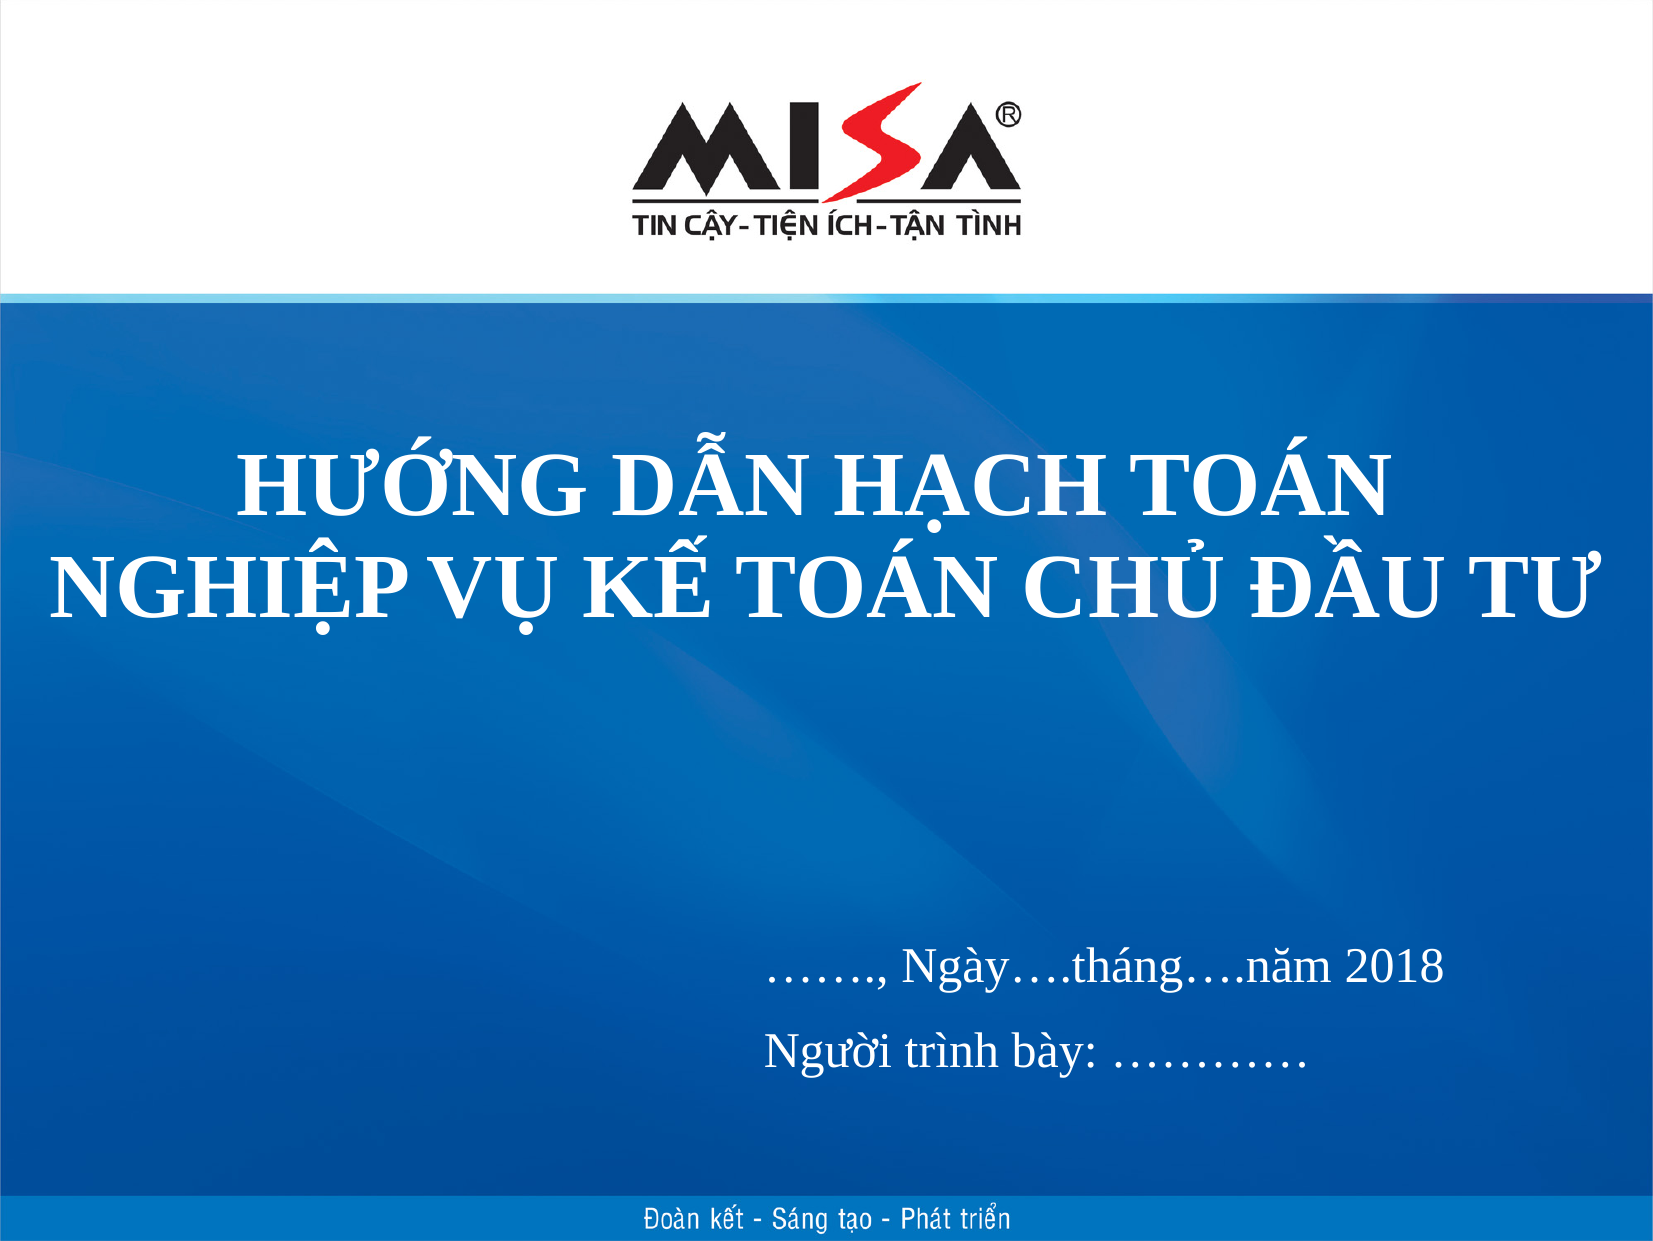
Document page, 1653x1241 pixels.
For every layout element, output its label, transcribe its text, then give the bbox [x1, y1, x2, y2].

picture [0, 733, 1653, 1241]
list ……., Ngày….tháng….năm 2018 Người trình bày: ………… [763, 932, 1575, 1145]
title HƯỚNG DẪN HẠCH TOÁN NGHIỆP VỤ KẾ TOÁN CHỦ ĐẦU TƯ [0, 338, 1653, 733]
picture [0, 0, 1653, 338]
